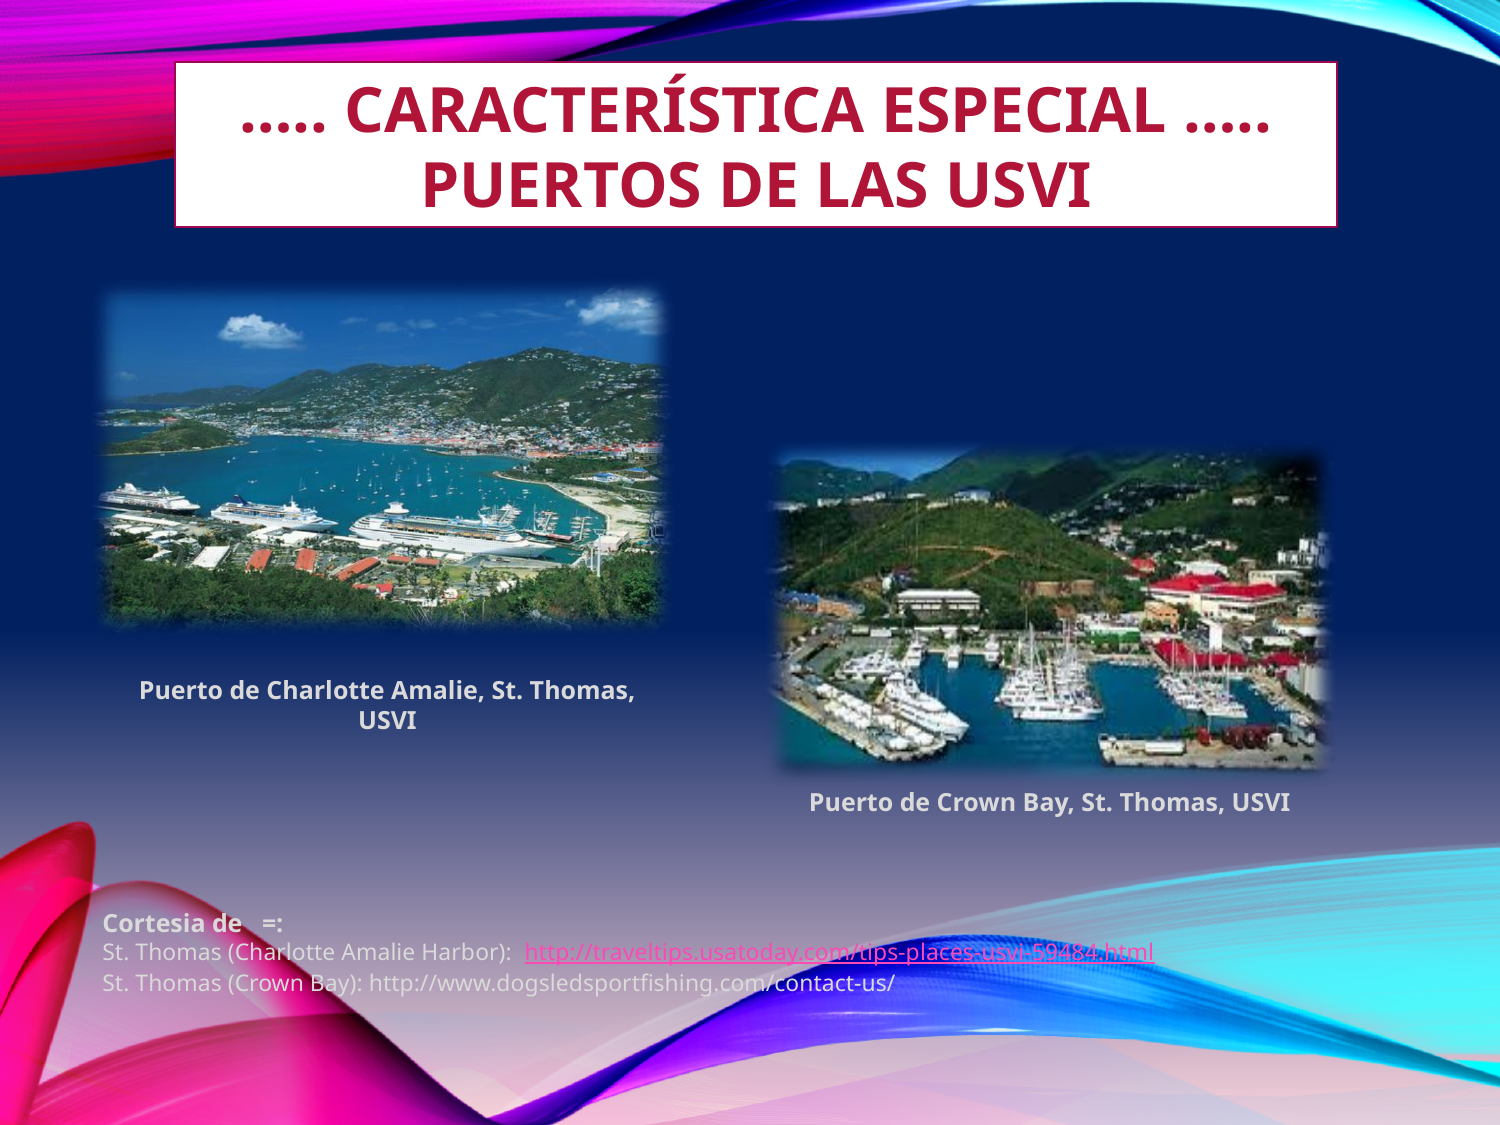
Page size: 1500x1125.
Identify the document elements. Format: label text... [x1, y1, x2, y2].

picture [762, 437, 1338, 788]
picture [87, 274, 676, 638]
picture [0, 819, 1500, 1125]
picture [0, 0, 1500, 178]
text_box ….. CARACTERÍSTICA ESPECIAL ….. PUERTOS DE LAS USVI [174, 61, 1338, 228]
text_box Cortesia de =: St. Thomas (Charlotte Amalie Harbor): http://traveltips.usatoday.com/tips-places-usvi-59484.html St. Thomas (Crown Bay): http://www.dogsledsportfishing.com/contact-us/ [87, 900, 1400, 1004]
text_box Puerto de Crown Bay, St. Thomas, USVI [774, 788, 1325, 825]
text_box Puerto de Charlotte Amalie, St. Thomas, USVI [112, 667, 663, 742]
